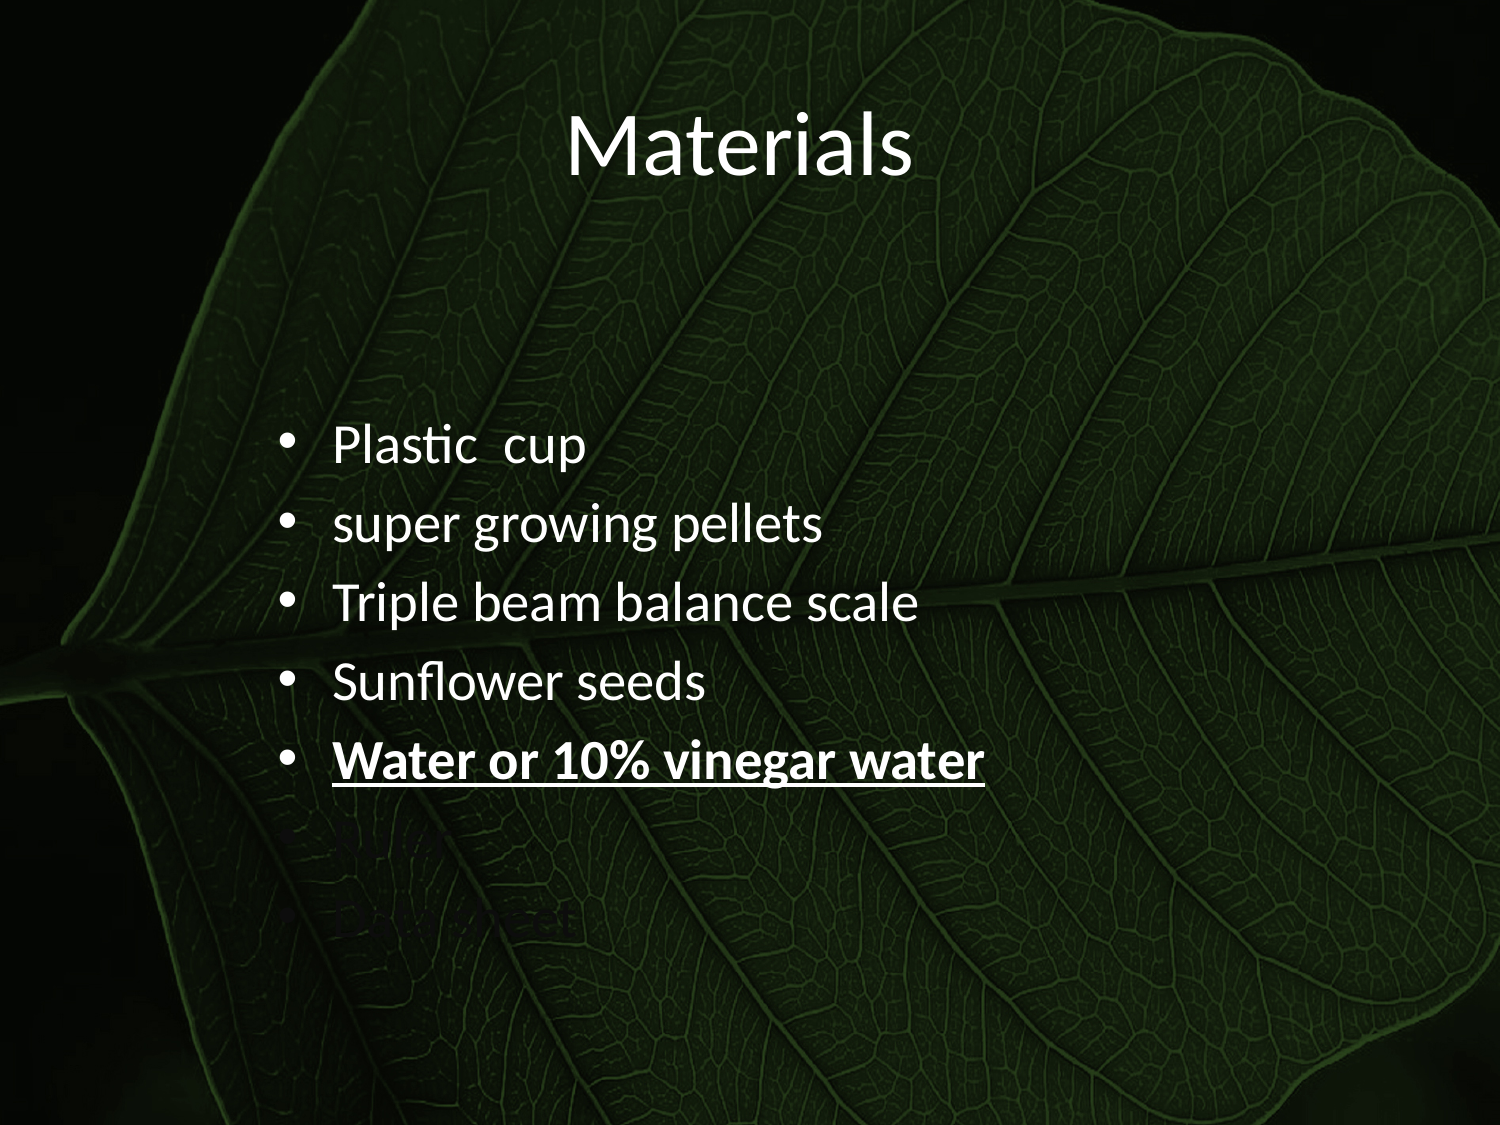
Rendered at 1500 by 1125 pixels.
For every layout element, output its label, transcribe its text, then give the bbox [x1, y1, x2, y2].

picture [0, 0, 1500, 1125]
title Materials [75, 45, 1425, 233]
list Plastic cup super growing pellets Triple beam balance scale Sunflower seeds Water or 10% vinegar water Ruler Data sheet [262, 320, 1338, 958]
